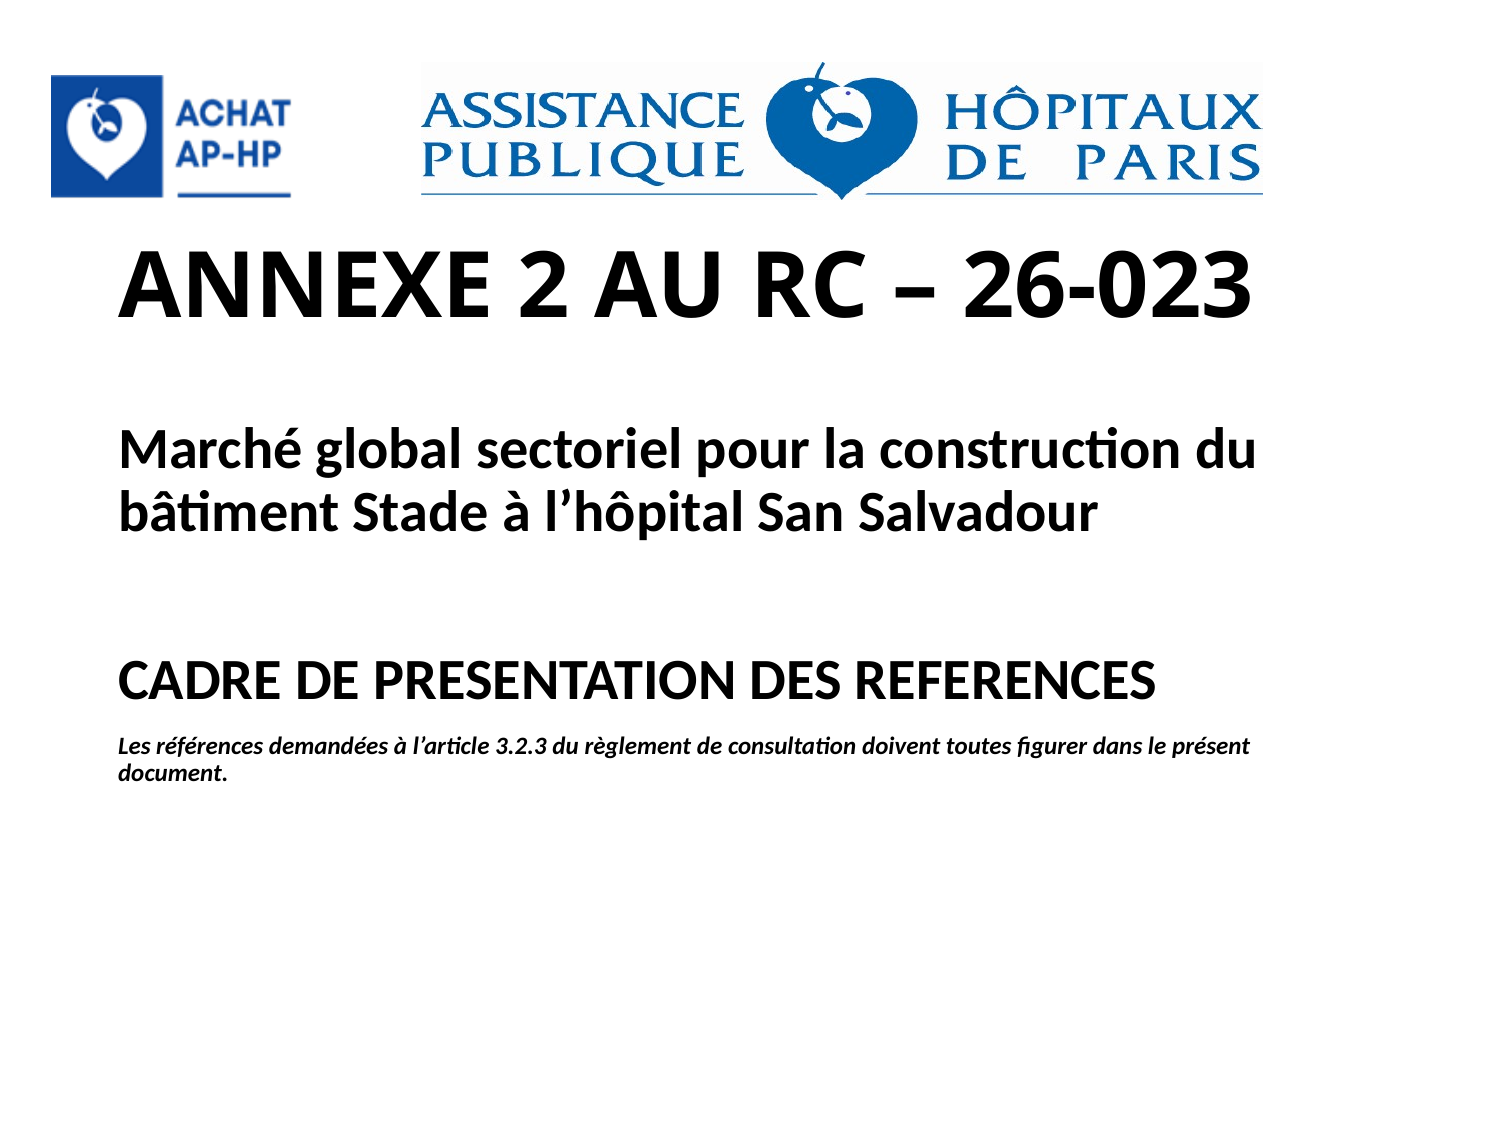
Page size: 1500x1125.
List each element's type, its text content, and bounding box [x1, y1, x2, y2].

picture [421, 62, 1263, 200]
title ANNEXE 2 AU RC – 26-023 [103, 178, 1397, 397]
picture [51, 75, 293, 200]
list Marché global sectoriel pour la construction du bâtiment Stade à l’hôpital San Salvadour CADRE DE PRESENTATION DES REFERENCES Les références demandées à l’article 3.2.3 du règlement de consultation doivent toutes figurer dans le présent document. [103, 411, 1343, 842]
